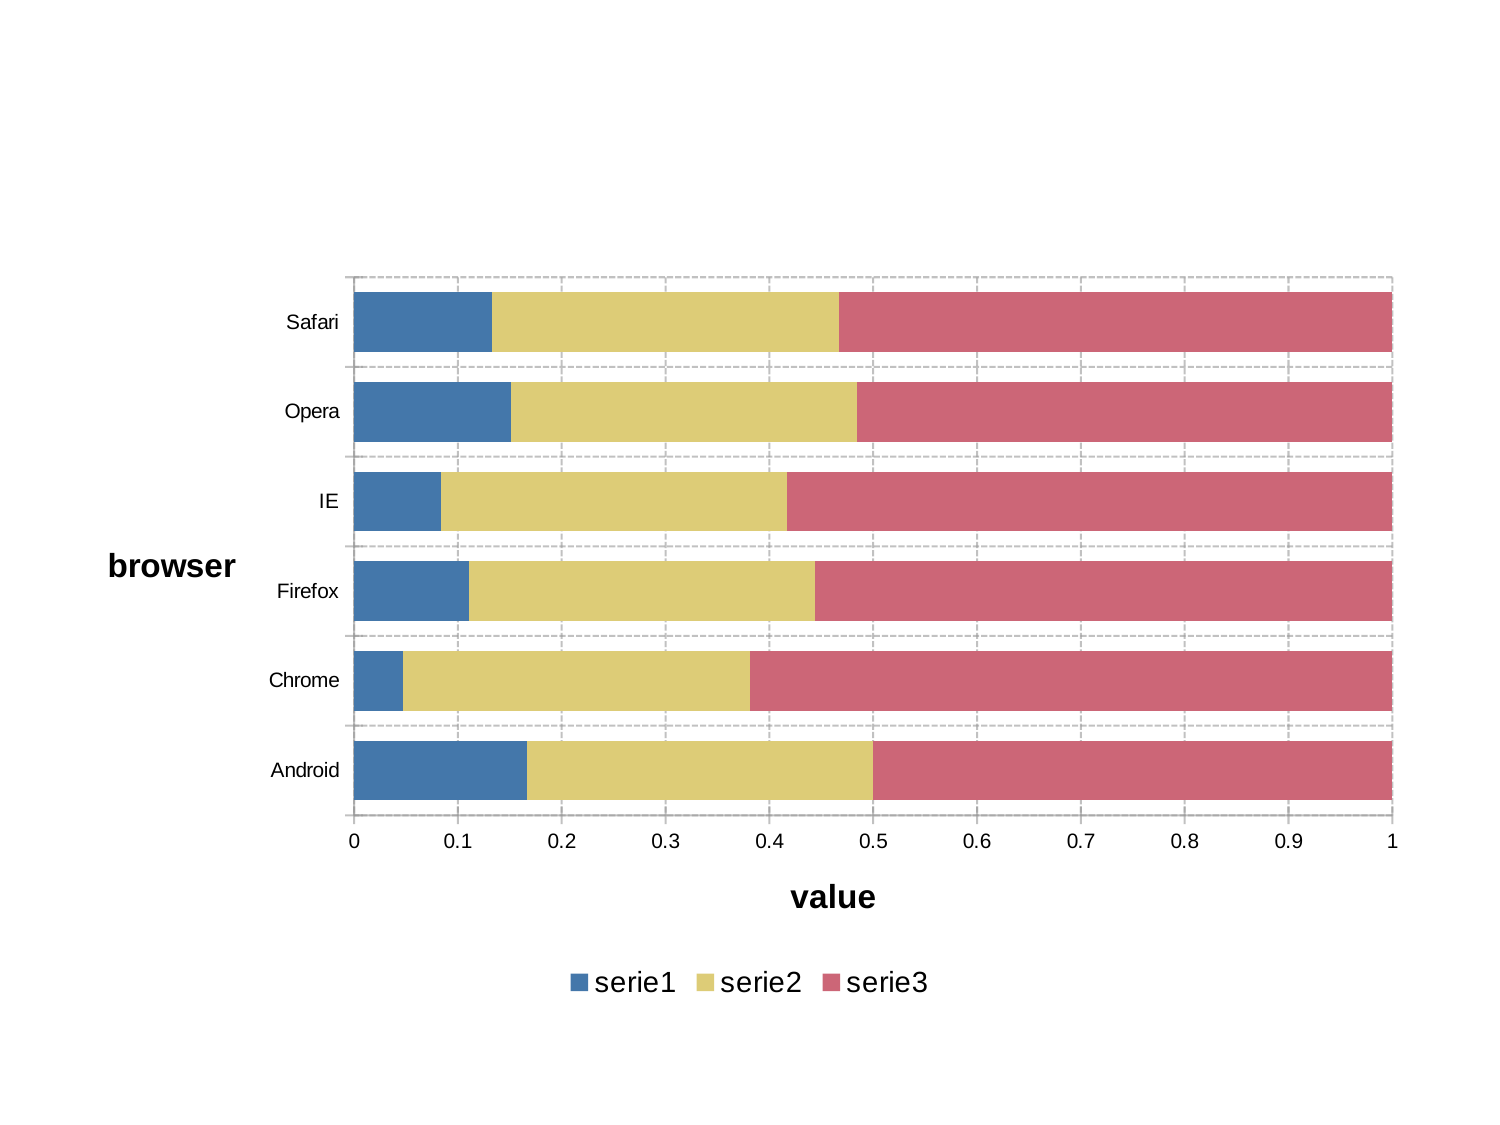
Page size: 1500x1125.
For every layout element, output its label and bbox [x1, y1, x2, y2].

chart [74, 262, 1426, 1006]
